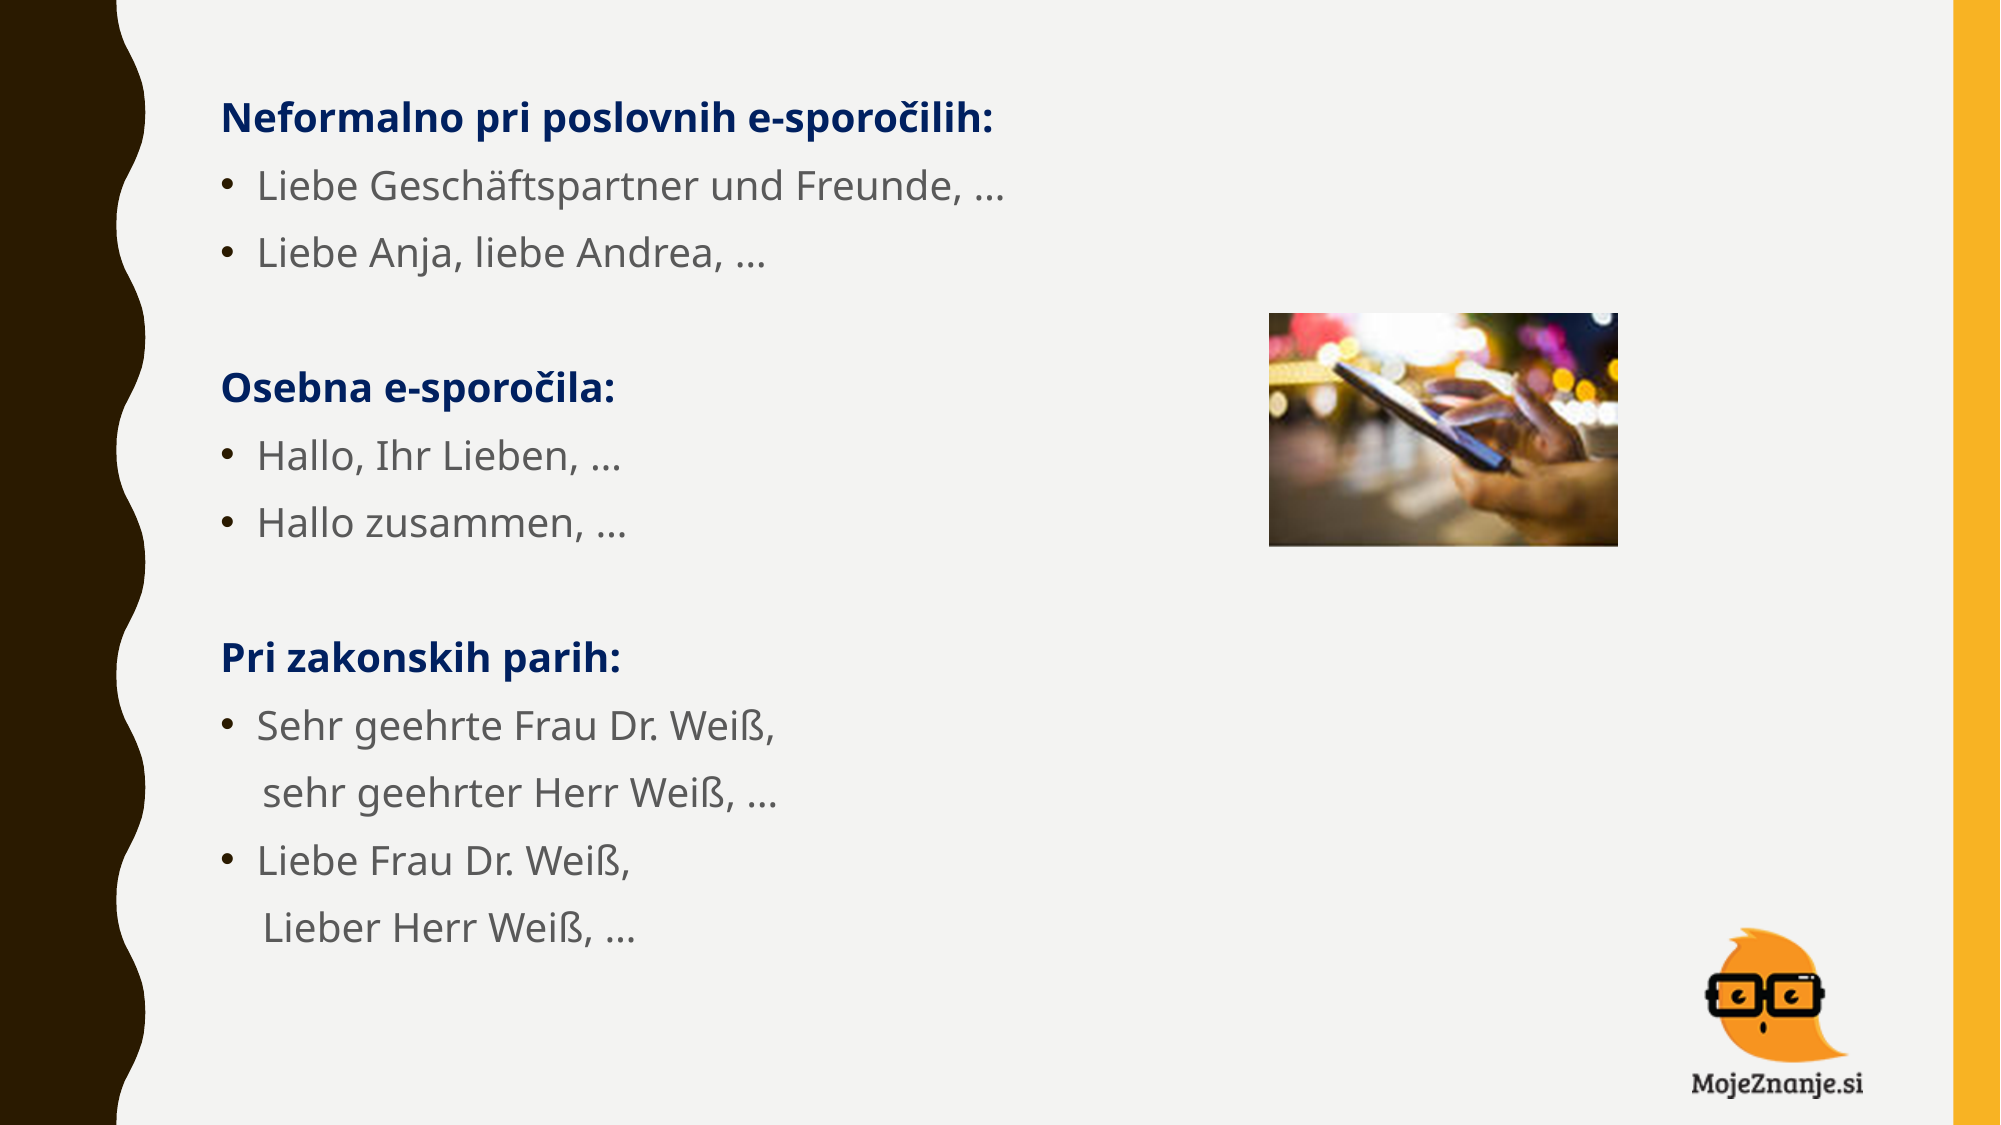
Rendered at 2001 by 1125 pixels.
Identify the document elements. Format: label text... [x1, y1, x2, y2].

picture [1692, 965, 1863, 1099]
picture [1269, 313, 1618, 547]
list Neformalno pri poslovnih e-sporočilih: Liebe Geschäftspartner und Freunde, … Liebe Anja, liebe Andrea, … Osebna e-sporočila: Hallo, Ihr Lieben, … Hallo zusammen, … Pri zakonskih parih: Sehr geehrte Frau Dr. Weiß, sehr geehrter Herr Weiß, … Liebe Frau Dr. Weiß, Lieber Herr Weiß, … [205, 79, 1875, 965]
